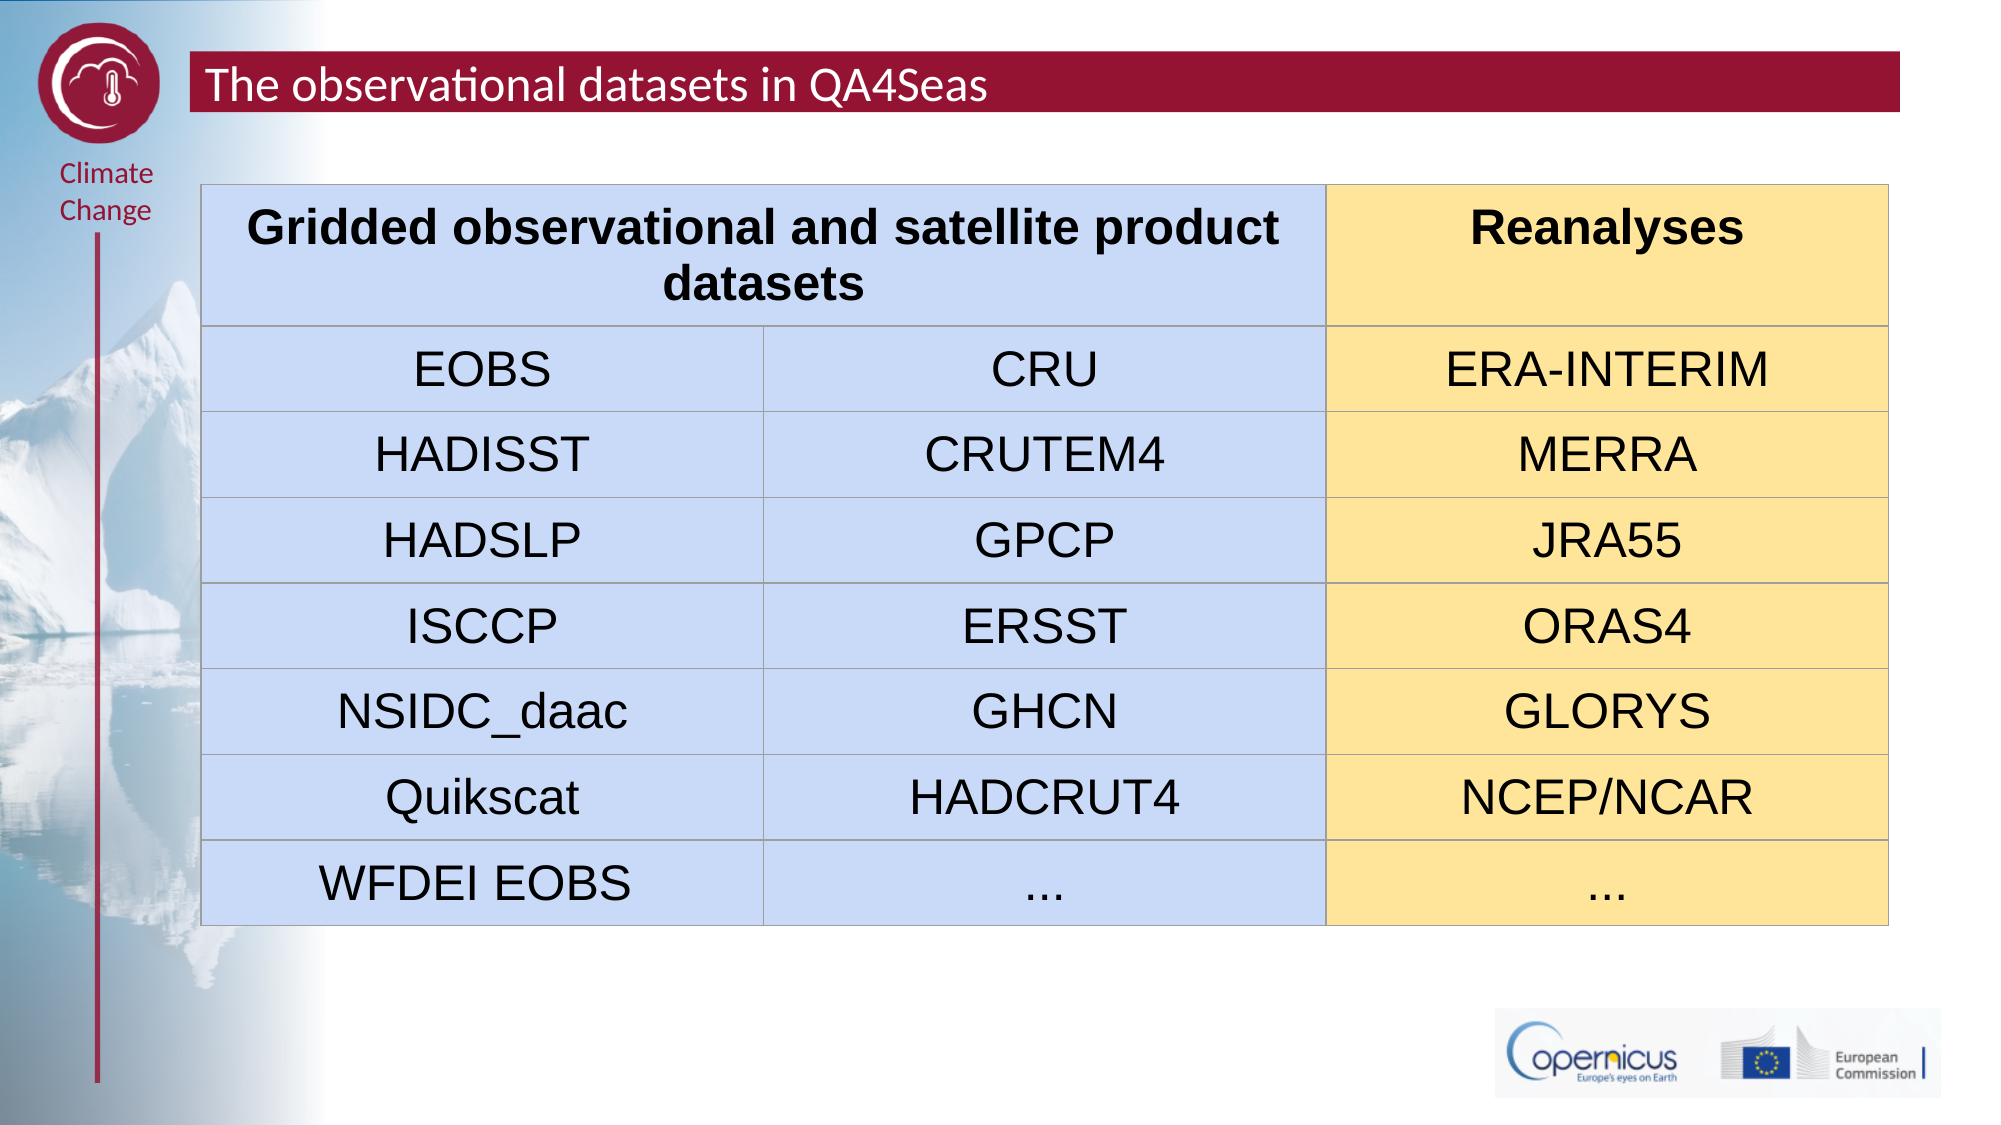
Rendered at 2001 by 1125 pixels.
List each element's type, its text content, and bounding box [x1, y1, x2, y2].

table_cell HADCRUT4 [764, 755, 1325, 839]
table_cell WFDEI EOBS [202, 841, 763, 925]
table_cell ERSST [764, 584, 1325, 668]
table_cell GLORYS [1327, 669, 1888, 754]
table_cell ORAS4 [1327, 584, 1888, 668]
table_cell GHCN [764, 669, 1325, 754]
title The observational datasets in QA4Seas [189, 51, 1900, 113]
table_cell EOBS [202, 327, 763, 411]
table_cell ISCCP [202, 584, 763, 668]
table_header Reanalyses [1327, 185, 1888, 325]
table_cell MERRA [1327, 412, 1888, 497]
table_cell NSIDC_daac [202, 669, 763, 754]
table_cell HADISST [202, 412, 763, 497]
picture [1495, 1008, 1941, 1098]
table_cell CRUTEM4 [764, 412, 1325, 497]
table_cell JRA55 [1327, 498, 1888, 582]
table_cell GPCP [764, 498, 1325, 582]
table_cell ERA-INTERIM [1327, 327, 1888, 411]
table_header Gridded observational and satellite product datasets [202, 185, 1325, 325]
table_cell ... [764, 841, 1325, 925]
table_cell ... [1327, 841, 1888, 925]
table_cell CRU [764, 327, 1325, 411]
table_cell HADSLP [202, 498, 763, 582]
table_cell Quikscat [202, 755, 763, 839]
table_cell NCEP/NCAR [1327, 755, 1888, 839]
picture [25, 4, 171, 154]
